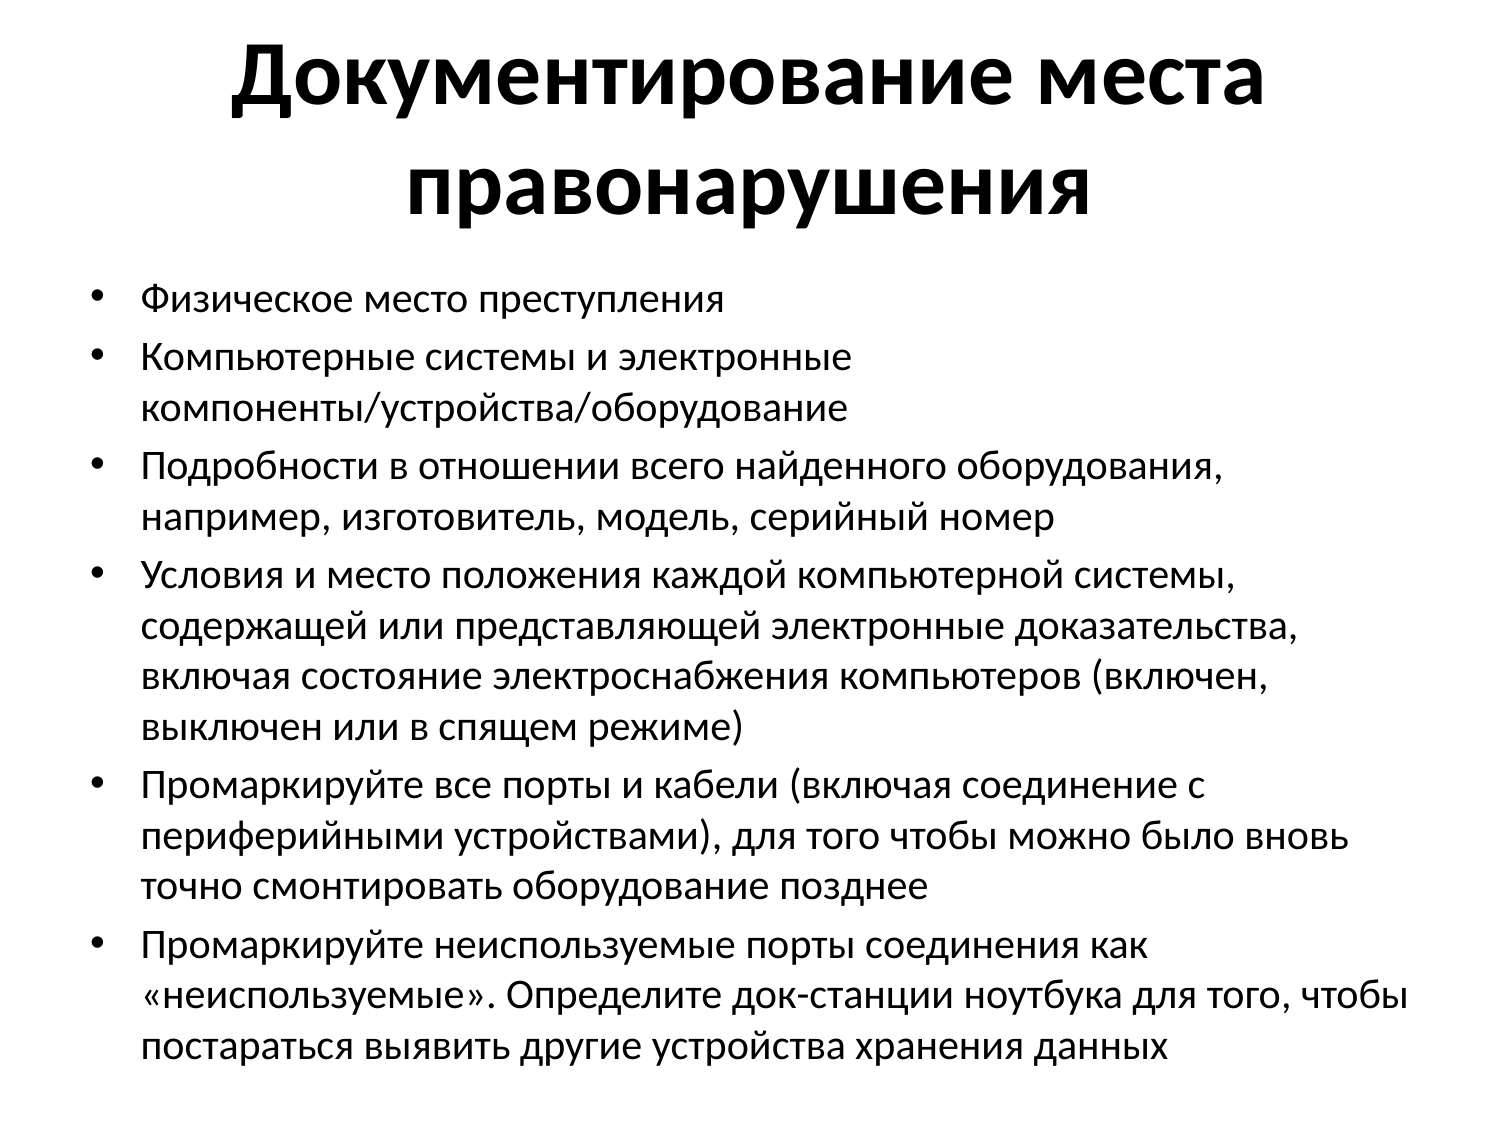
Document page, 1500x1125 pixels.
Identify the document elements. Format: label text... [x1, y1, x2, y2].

list Физическое место преступления Компьютерные системы и электронные компоненты/устройства/оборудование Подробности в отношении всего найденного оборудования, например, изготовитель, модель, серийный номер Условия и место положения каждой компьютерной системы, содержащей или представляющей электронные доказательства, включая состояние электроснабжения компьютеров (включен, выключен или в спящем режиме) Промаркируйте все порты и кабели (включая соединение с периферийными устройствами), для того чтобы можно было вновь точно смонтировать оборудование позднее Промаркируйте неиспользуемые порты соединения как «неиспользуемые». Определите док-станции ноутбука для того, чтобы постараться выявить другие устройства хранения данных [74, 262, 1426, 1080]
title Документирование места правонарушения [74, 44, 1426, 202]
